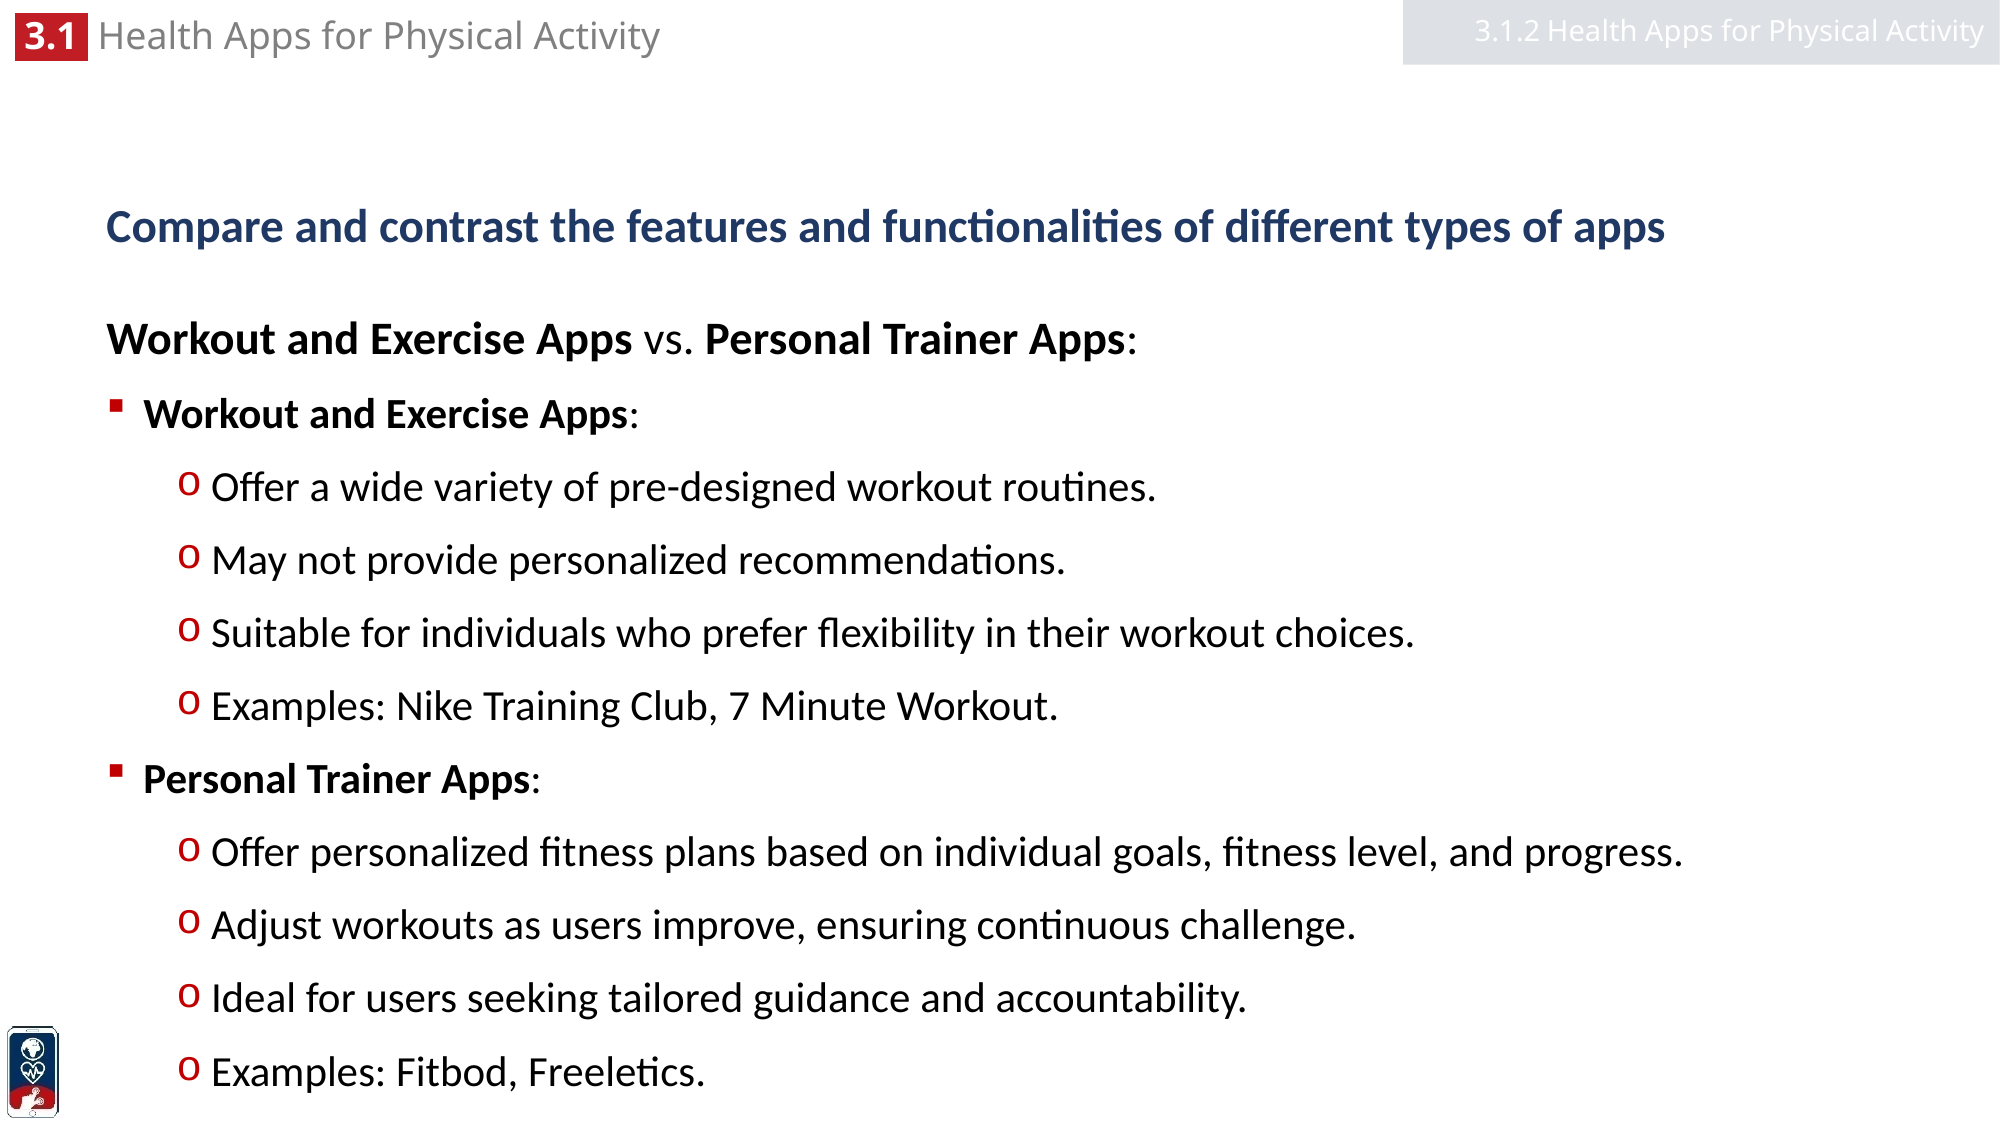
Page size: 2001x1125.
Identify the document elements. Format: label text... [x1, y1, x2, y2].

list Workout and Exercise Apps vs. Personal Trainer Apps: Workout and Exercise Apps: Offer a wide variety of pre-designed workout routines. May not provide personalized recommendations. Suitable for individuals who prefer flexibility in their workout choices. Examples: Nike Training Club, 7 Minute Workout. Personal Trainer Apps: Offer personalized fitness plans based on individual goals, fitness level, and progress. Adjust workouts as users improve, ensuring continuous challenge. Ideal for users seeking tailored guidance and accountability. Examples: Fitbod, Freeletics. [91, 300, 1980, 1109]
picture [7, 1026, 59, 1118]
text_box 3.1.2 Health Apps for Physical Activity [1403, 0, 2000, 65]
title Compare and contrast the features and functionalities of different types of apps [91, 177, 1906, 277]
